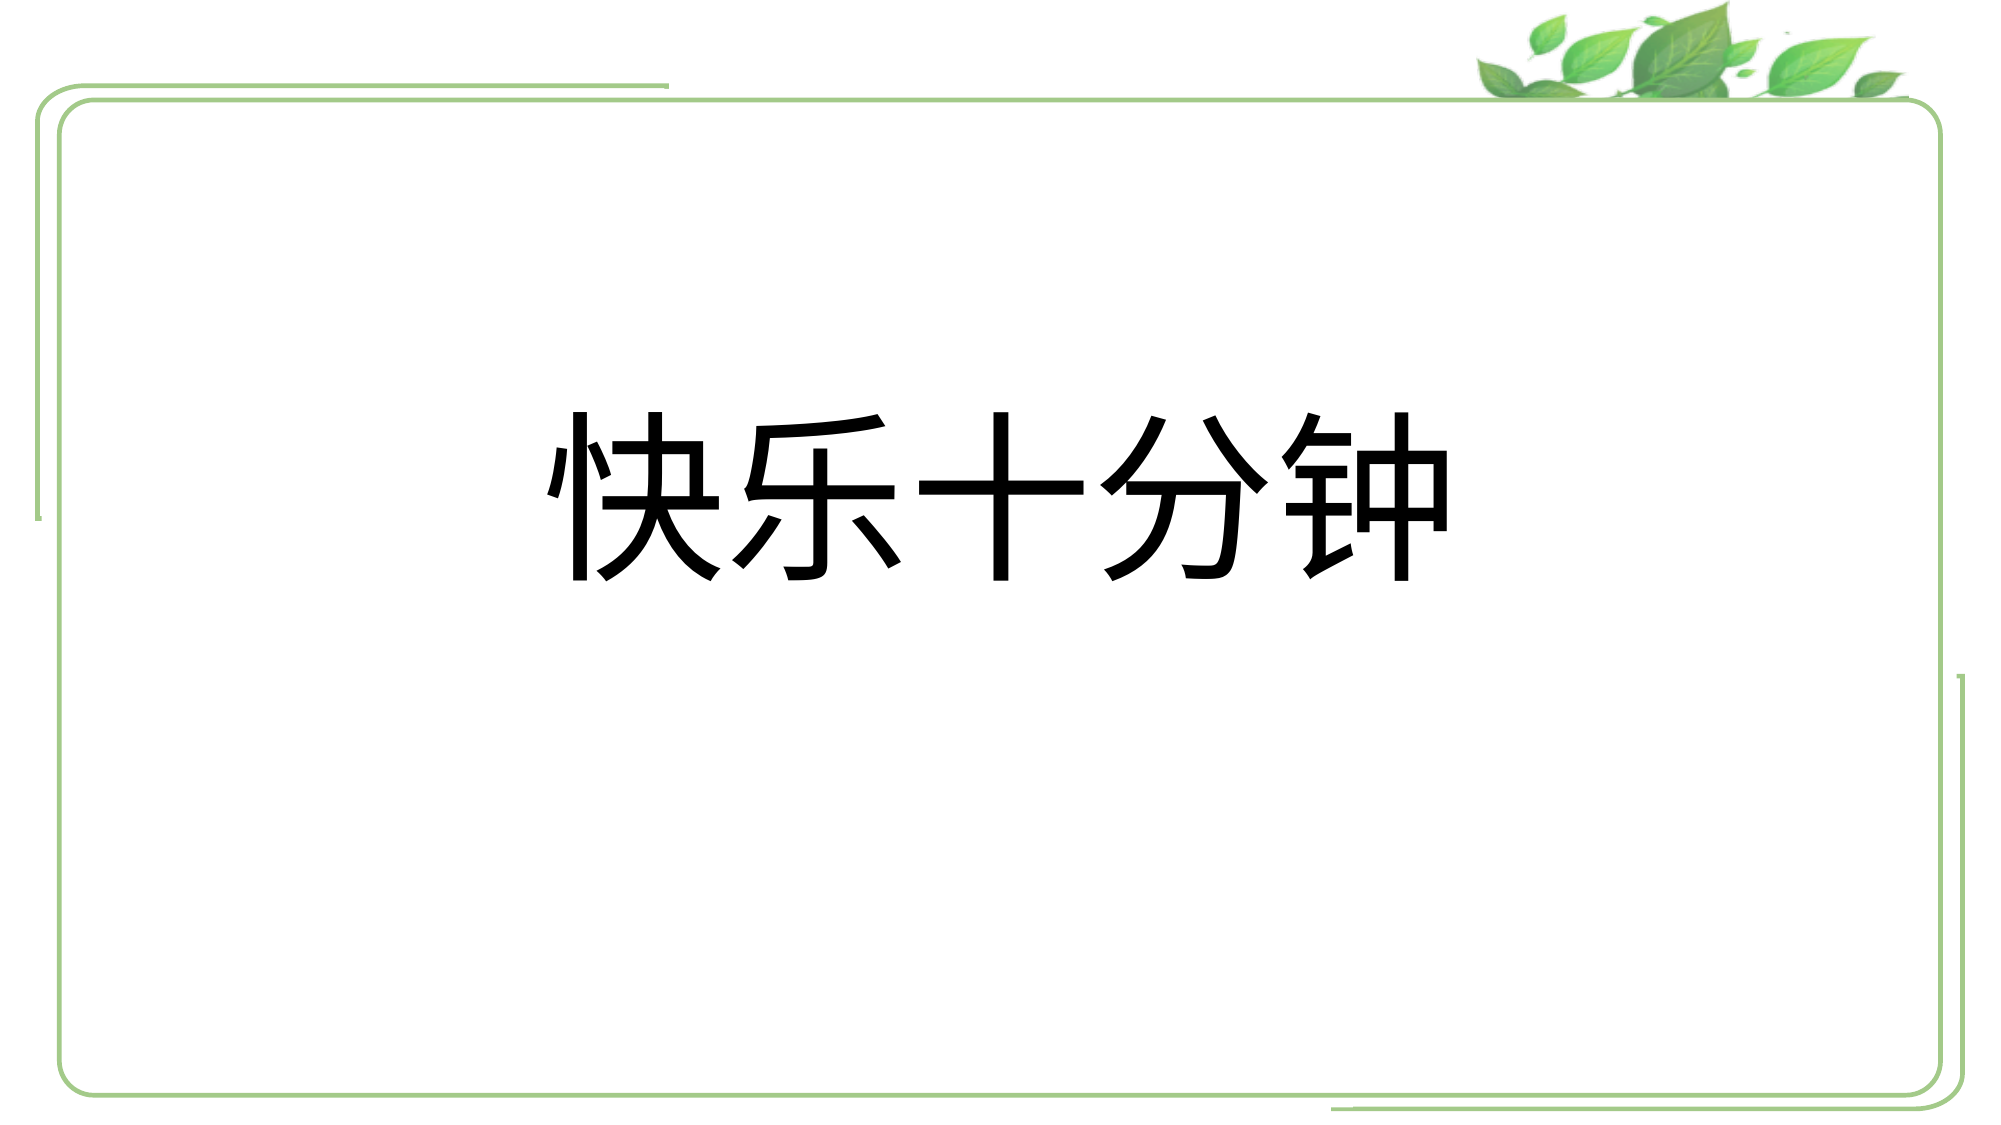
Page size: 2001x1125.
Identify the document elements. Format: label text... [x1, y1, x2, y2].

text_box 快乐十分钟 [362, 375, 1640, 611]
